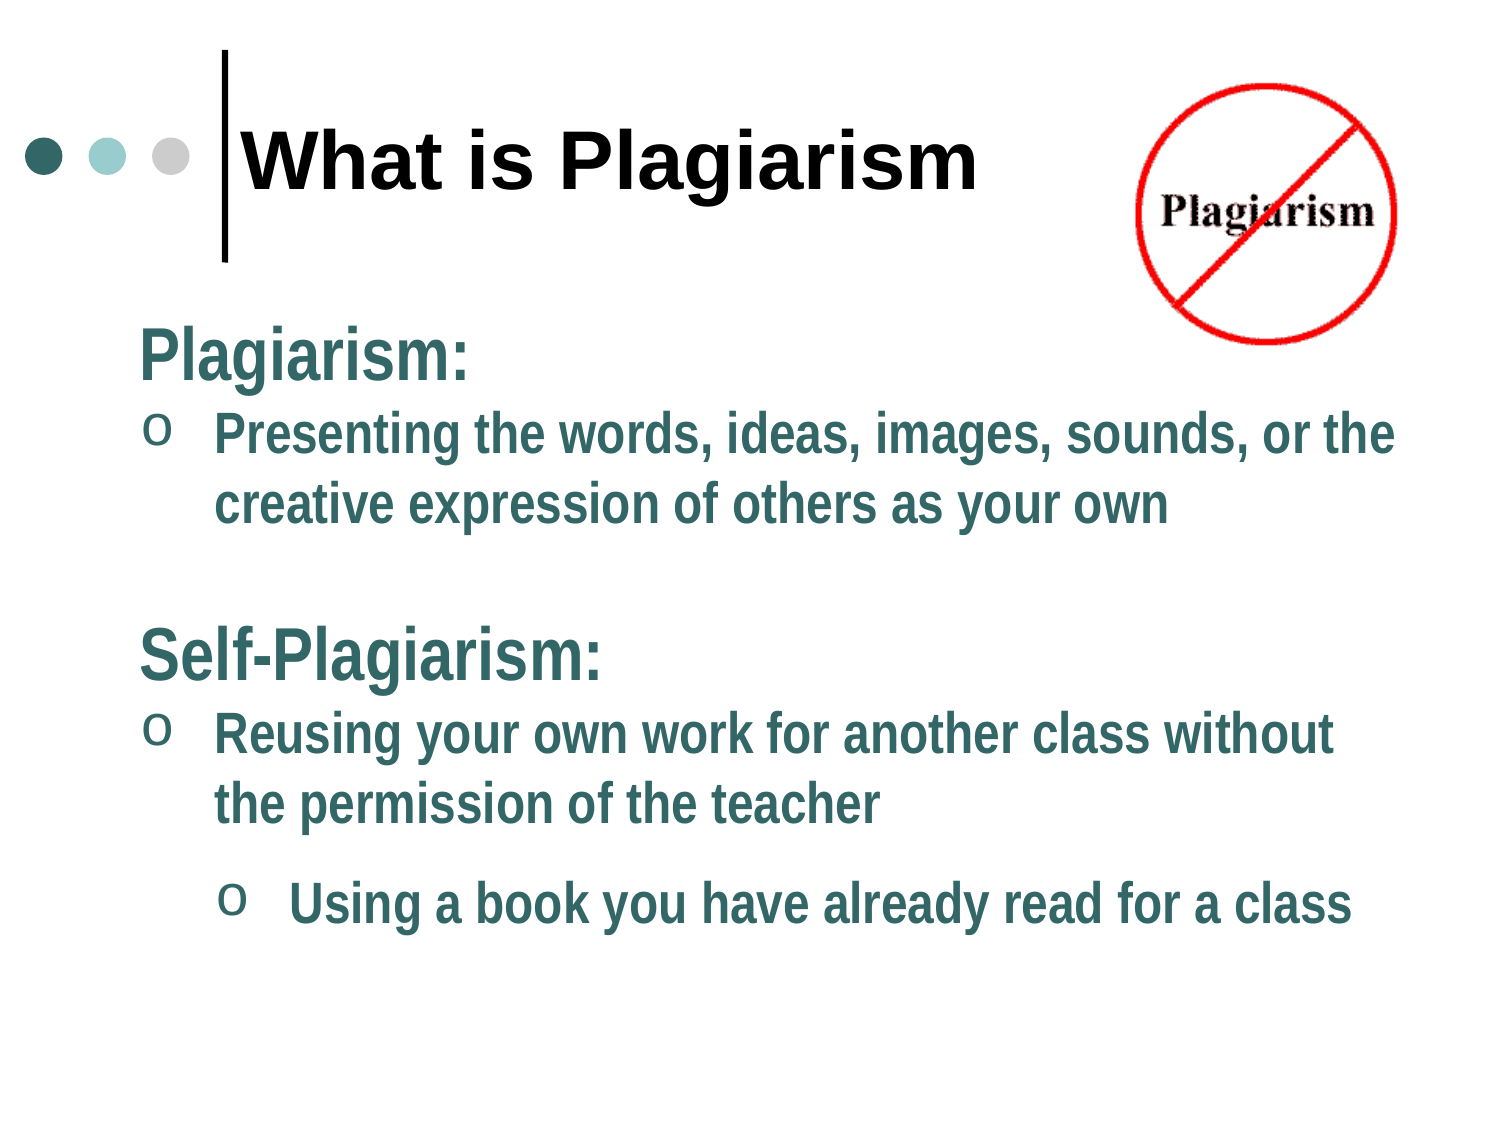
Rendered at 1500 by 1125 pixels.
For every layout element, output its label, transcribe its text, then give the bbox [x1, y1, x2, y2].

text_box Plagiarism: Presenting the words, ideas, images, sounds, or the creative expression of others as your own Self-Plagiarism: Reusing your own work for another class without the permission of the teacher Using a book you have already read for a class [124, 298, 1413, 943]
picture [1116, 74, 1413, 359]
title What is Plagiarism [225, 31, 1038, 282]
